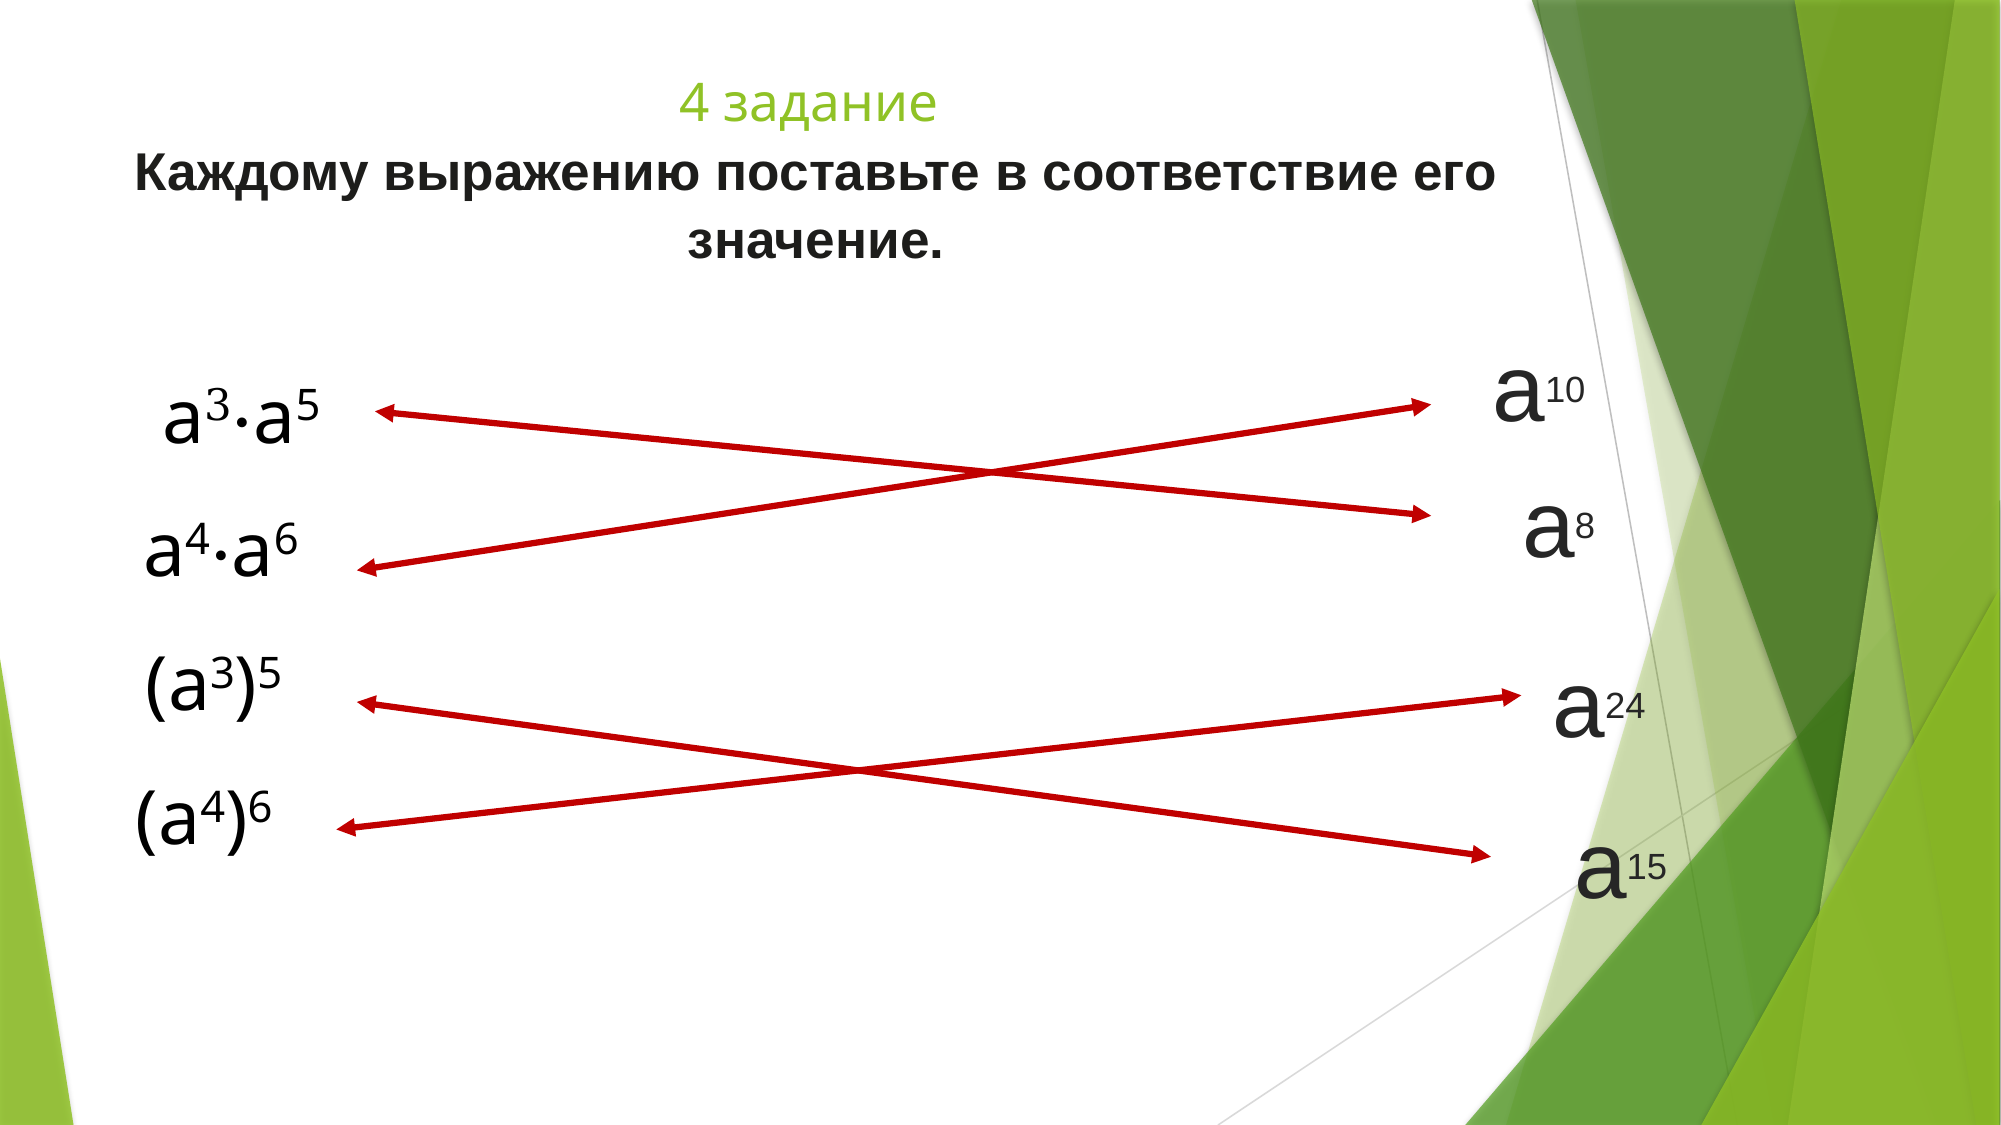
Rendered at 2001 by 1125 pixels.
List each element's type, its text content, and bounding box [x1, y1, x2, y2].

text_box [356, 403, 1432, 571]
text_box a8 [1490, 447, 1660, 584]
text_box a15 [1542, 788, 1712, 925]
title 4 задание Каждому выражению поставьте в соответствие его значение. [111, 56, 1522, 312]
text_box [335, 694, 1522, 831]
list а3⋅а5 а4⋅а6 (а3)5 (а4)6 [111, 354, 1522, 992]
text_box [356, 840, 1492, 858]
text_box a10 [1461, 311, 1630, 448]
text_box a24 [1521, 627, 1690, 764]
